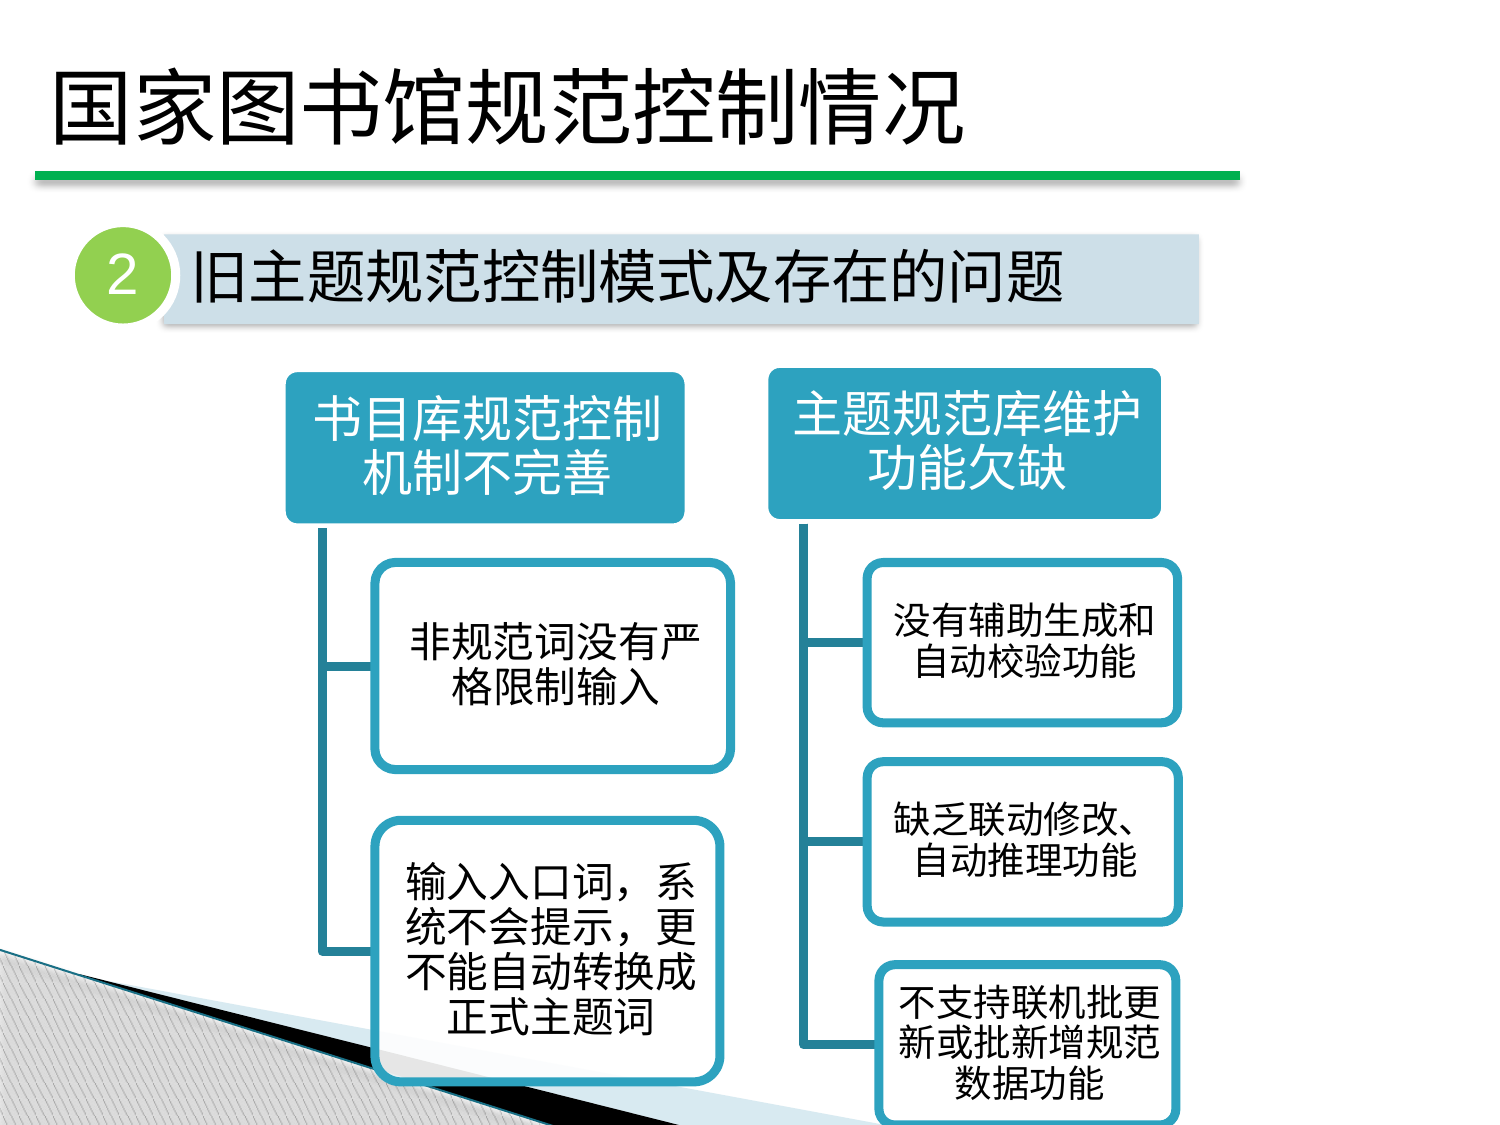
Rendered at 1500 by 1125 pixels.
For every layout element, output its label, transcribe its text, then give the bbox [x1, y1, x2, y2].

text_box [70, 222, 1199, 329]
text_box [34, 362, 1407, 1125]
text_box 国家图书馆规范控制情况 [35, 46, 1386, 164]
